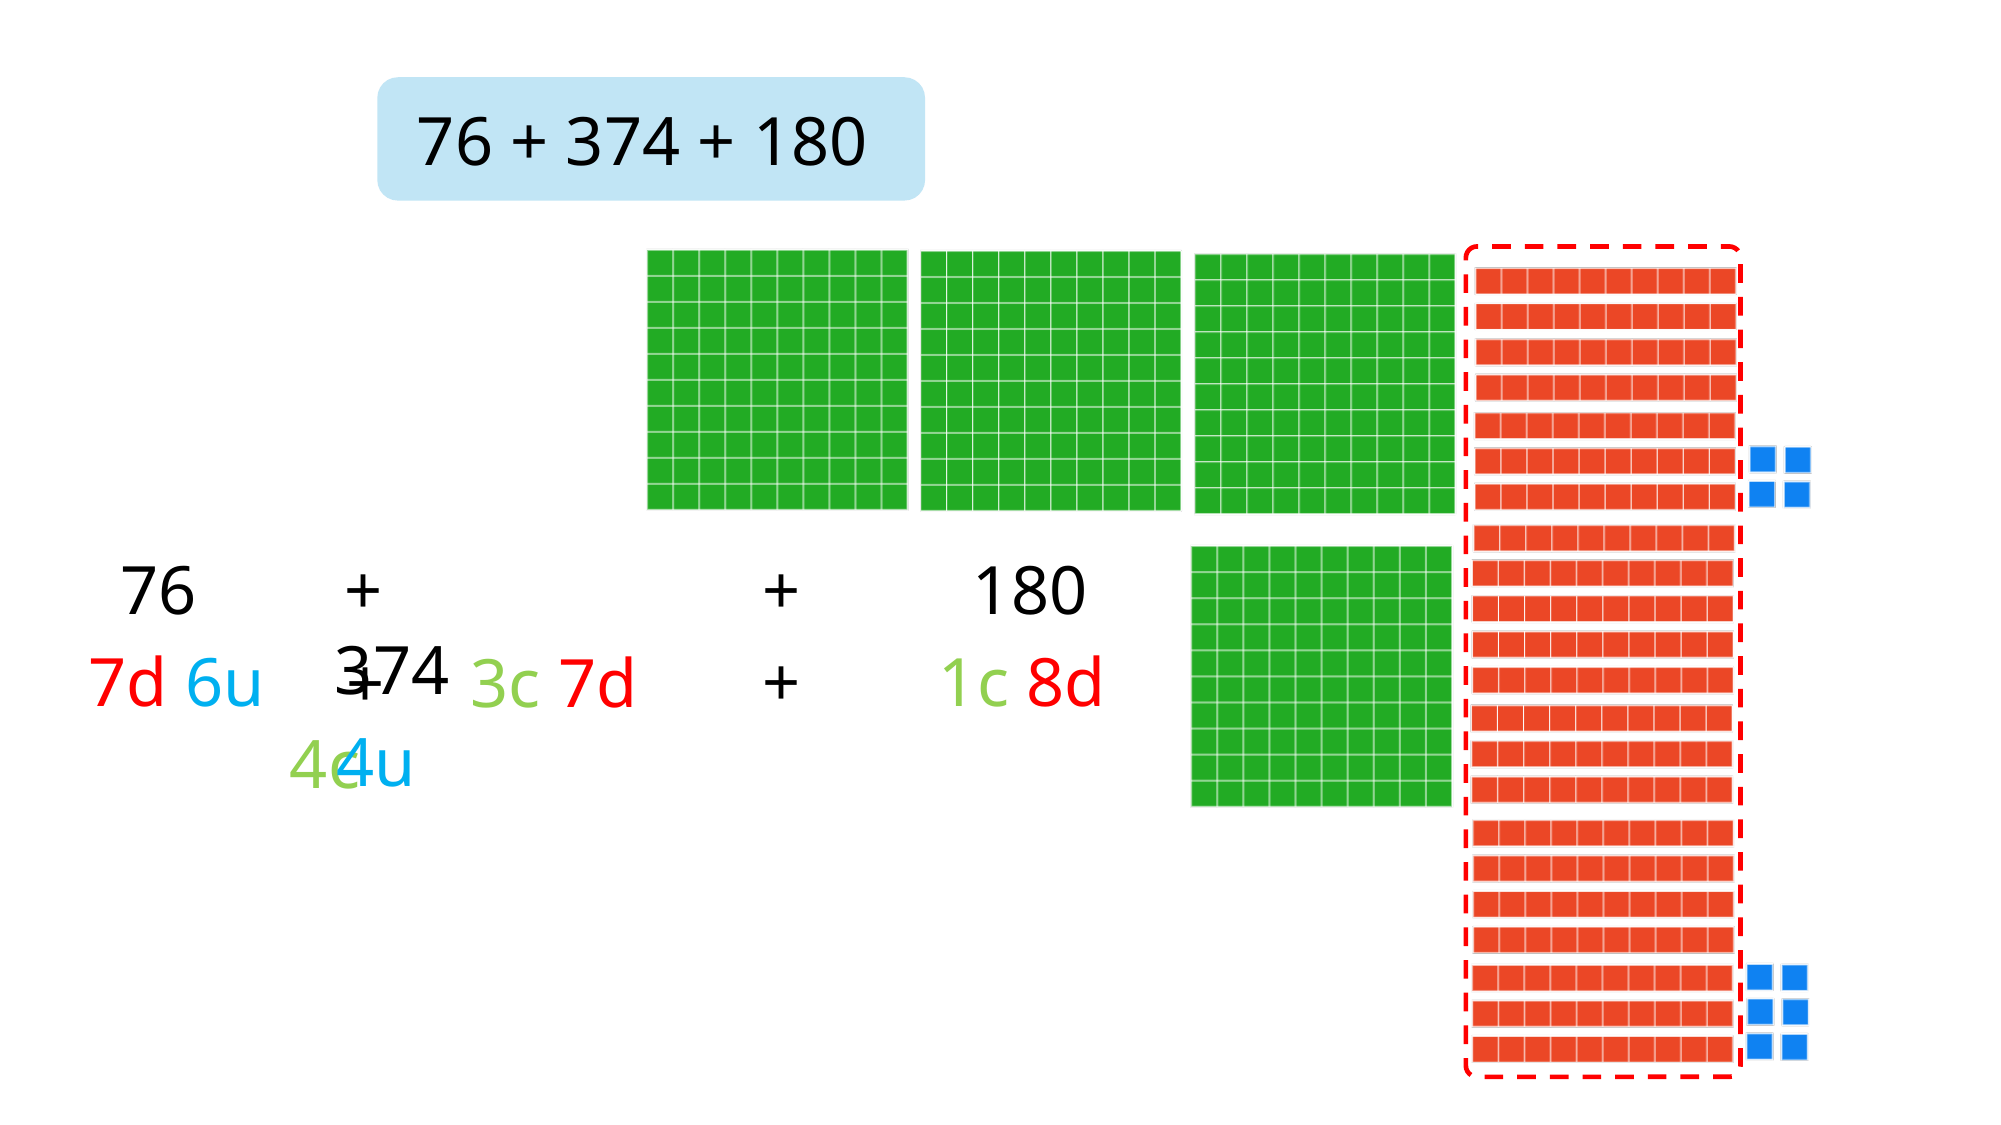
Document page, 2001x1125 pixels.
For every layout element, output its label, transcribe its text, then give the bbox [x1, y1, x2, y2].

text_box 7d 6u [73, 632, 321, 727]
text_box + 180 [737, 566, 1137, 632]
picture [595, 197, 1863, 1115]
text_box 76 [105, 540, 353, 632]
text_box 76 + 374 + 180 [375, 75, 927, 203]
text_box 4c [274, 714, 522, 810]
text_box + 374 [353, 540, 656, 632]
text_box + 3c 7d 4u [321, 632, 721, 808]
text_box + 1c 8d [737, 632, 1137, 727]
